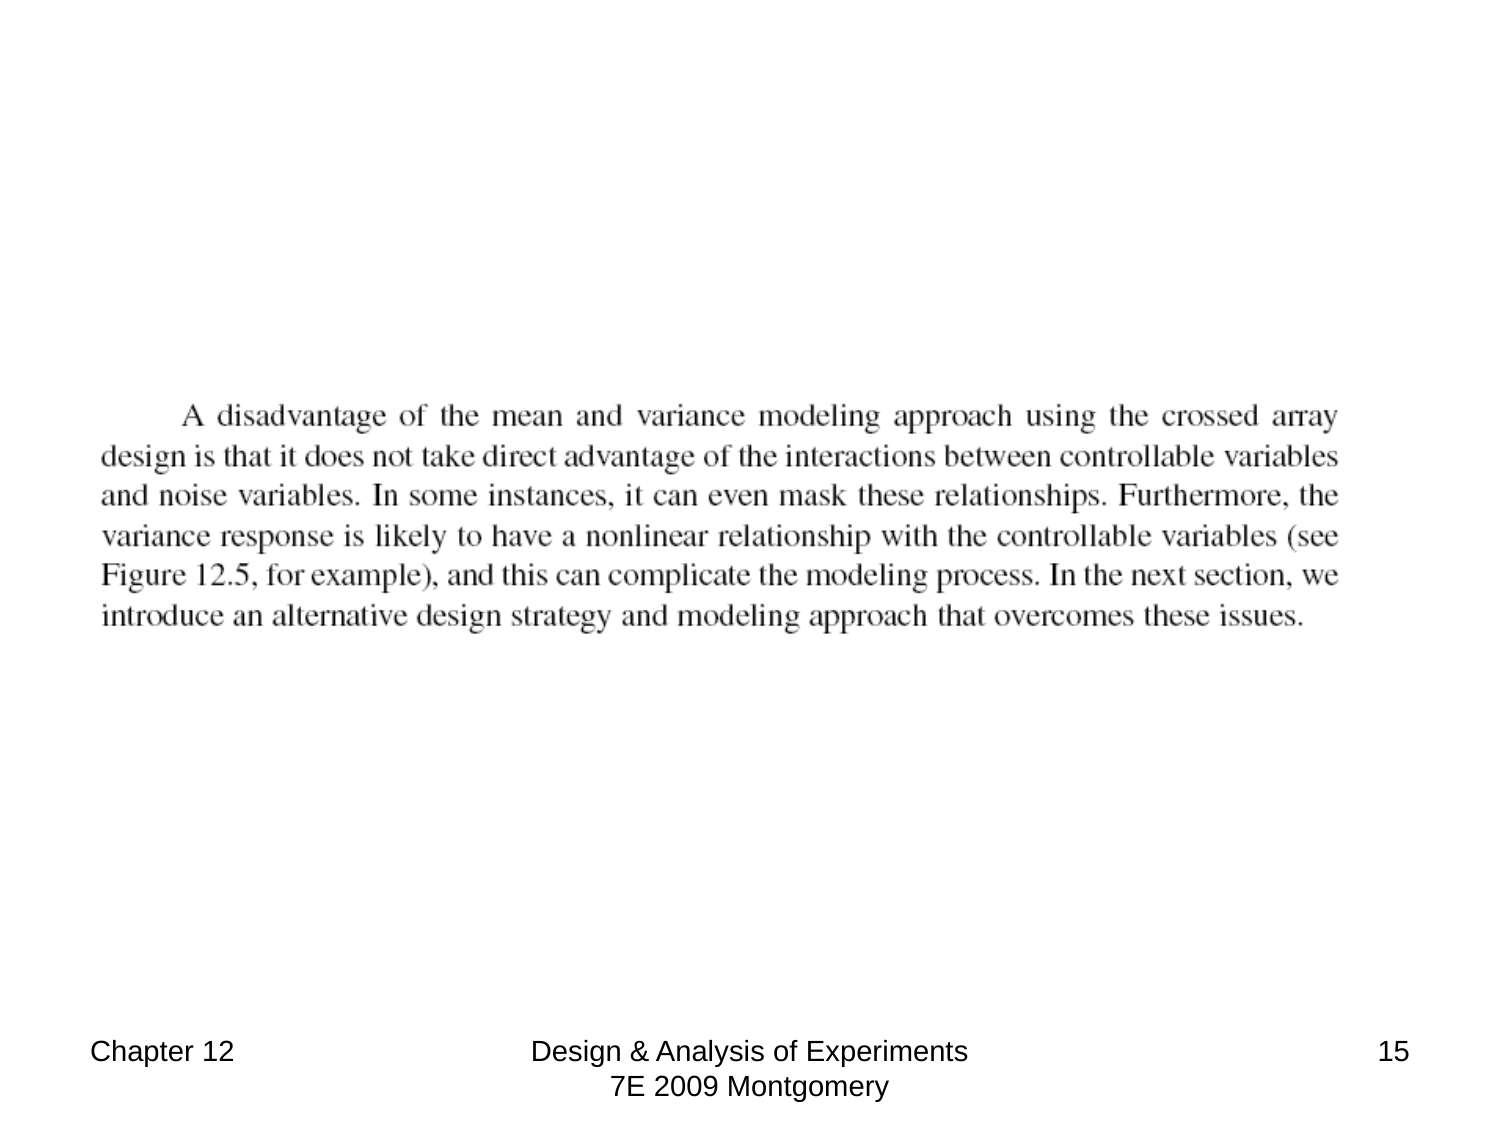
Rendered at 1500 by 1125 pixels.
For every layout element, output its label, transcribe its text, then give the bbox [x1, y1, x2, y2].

slide_number 15 [1074, 1024, 1426, 1103]
slide_number Chapter 12 [74, 1024, 426, 1103]
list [74, 397, 1426, 662]
footer Design & Analysis of Experiments 7E 2009 Montgomery [512, 1024, 988, 1103]
